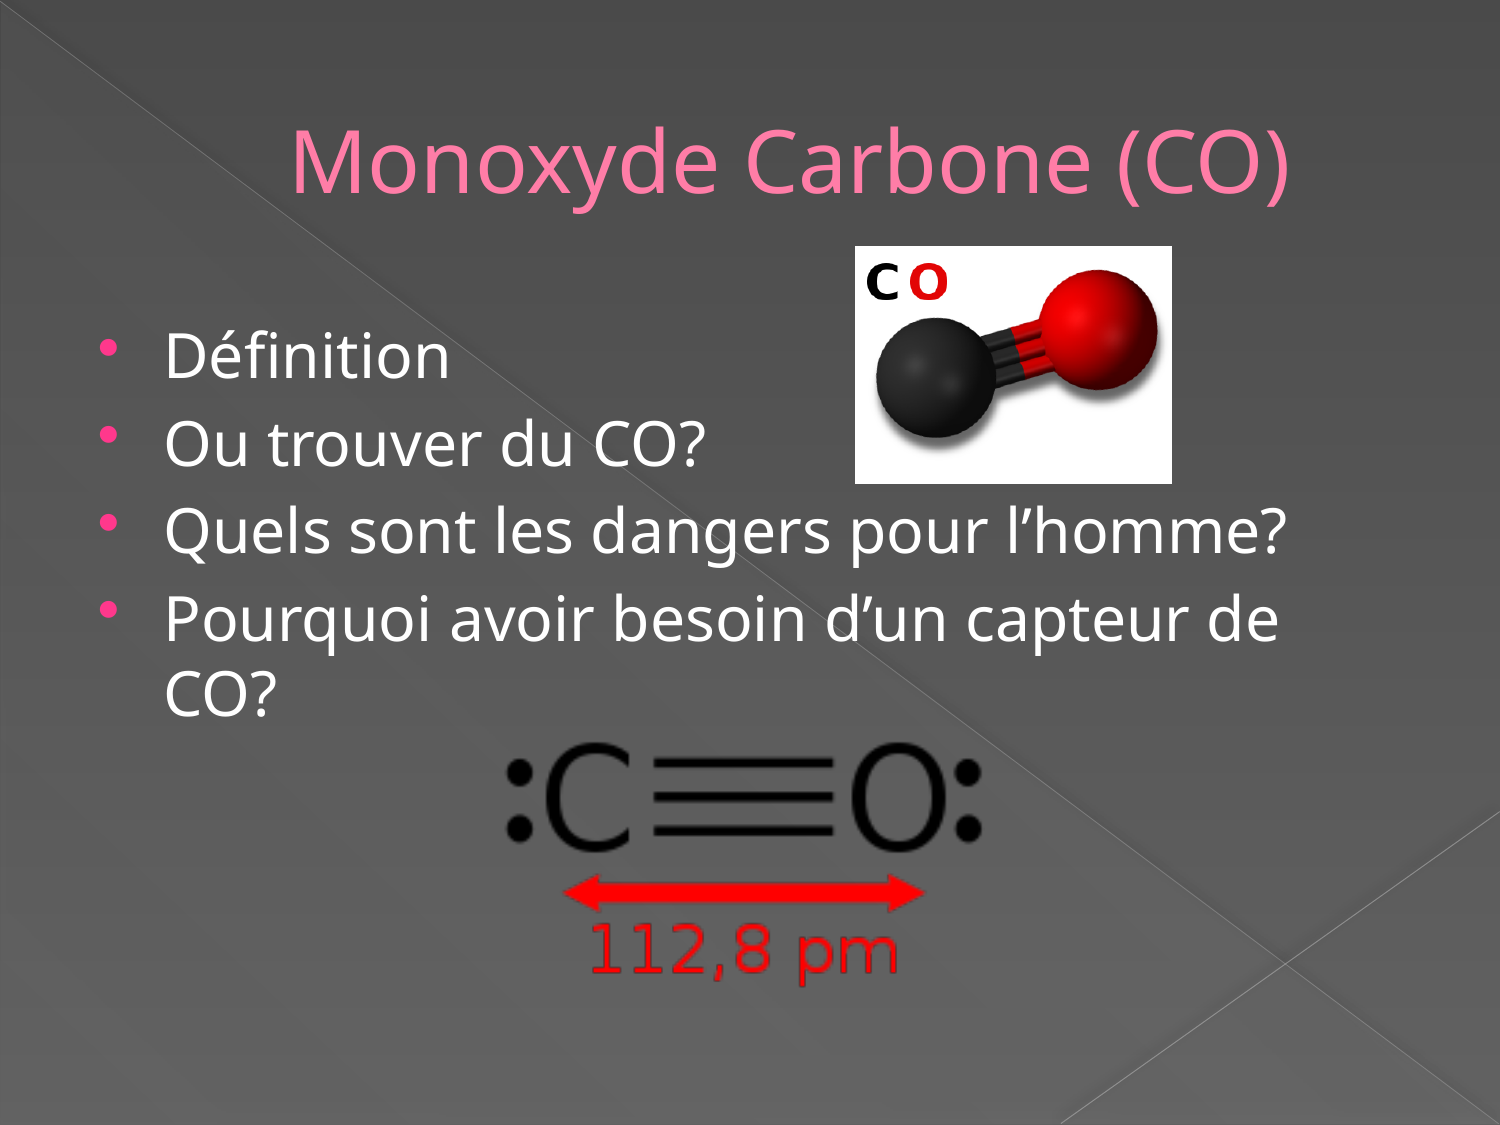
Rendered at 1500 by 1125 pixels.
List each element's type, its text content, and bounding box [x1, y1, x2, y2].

list Définition Ou trouver du CO? Quels sont les dangers pour l’homme? Pourquoi avoir besoin d’un capteur de CO? [75, 308, 1425, 1059]
title Monoxyde Carbone (CO) [75, 43, 1425, 274]
picture [503, 737, 985, 993]
picture [855, 245, 1173, 484]
